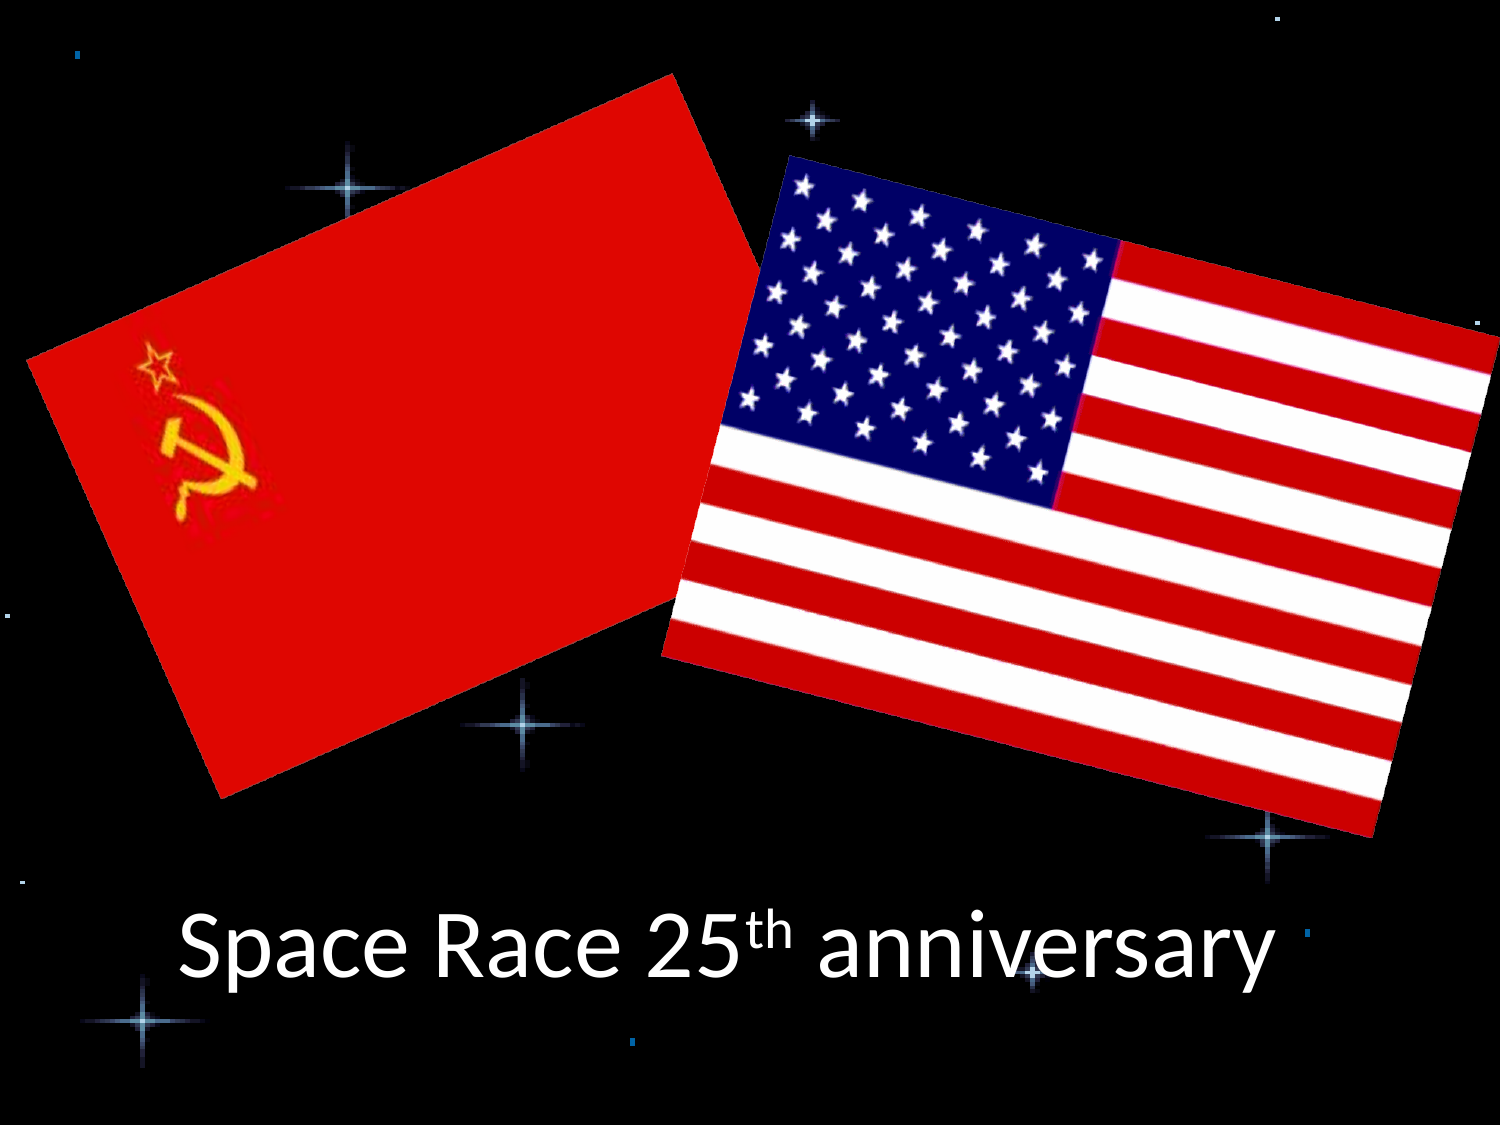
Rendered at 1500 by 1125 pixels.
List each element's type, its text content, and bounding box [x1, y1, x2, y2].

picture [0, 0, 1500, 1125]
text_box Space Race 25th anniversary [161, 867, 1380, 1010]
